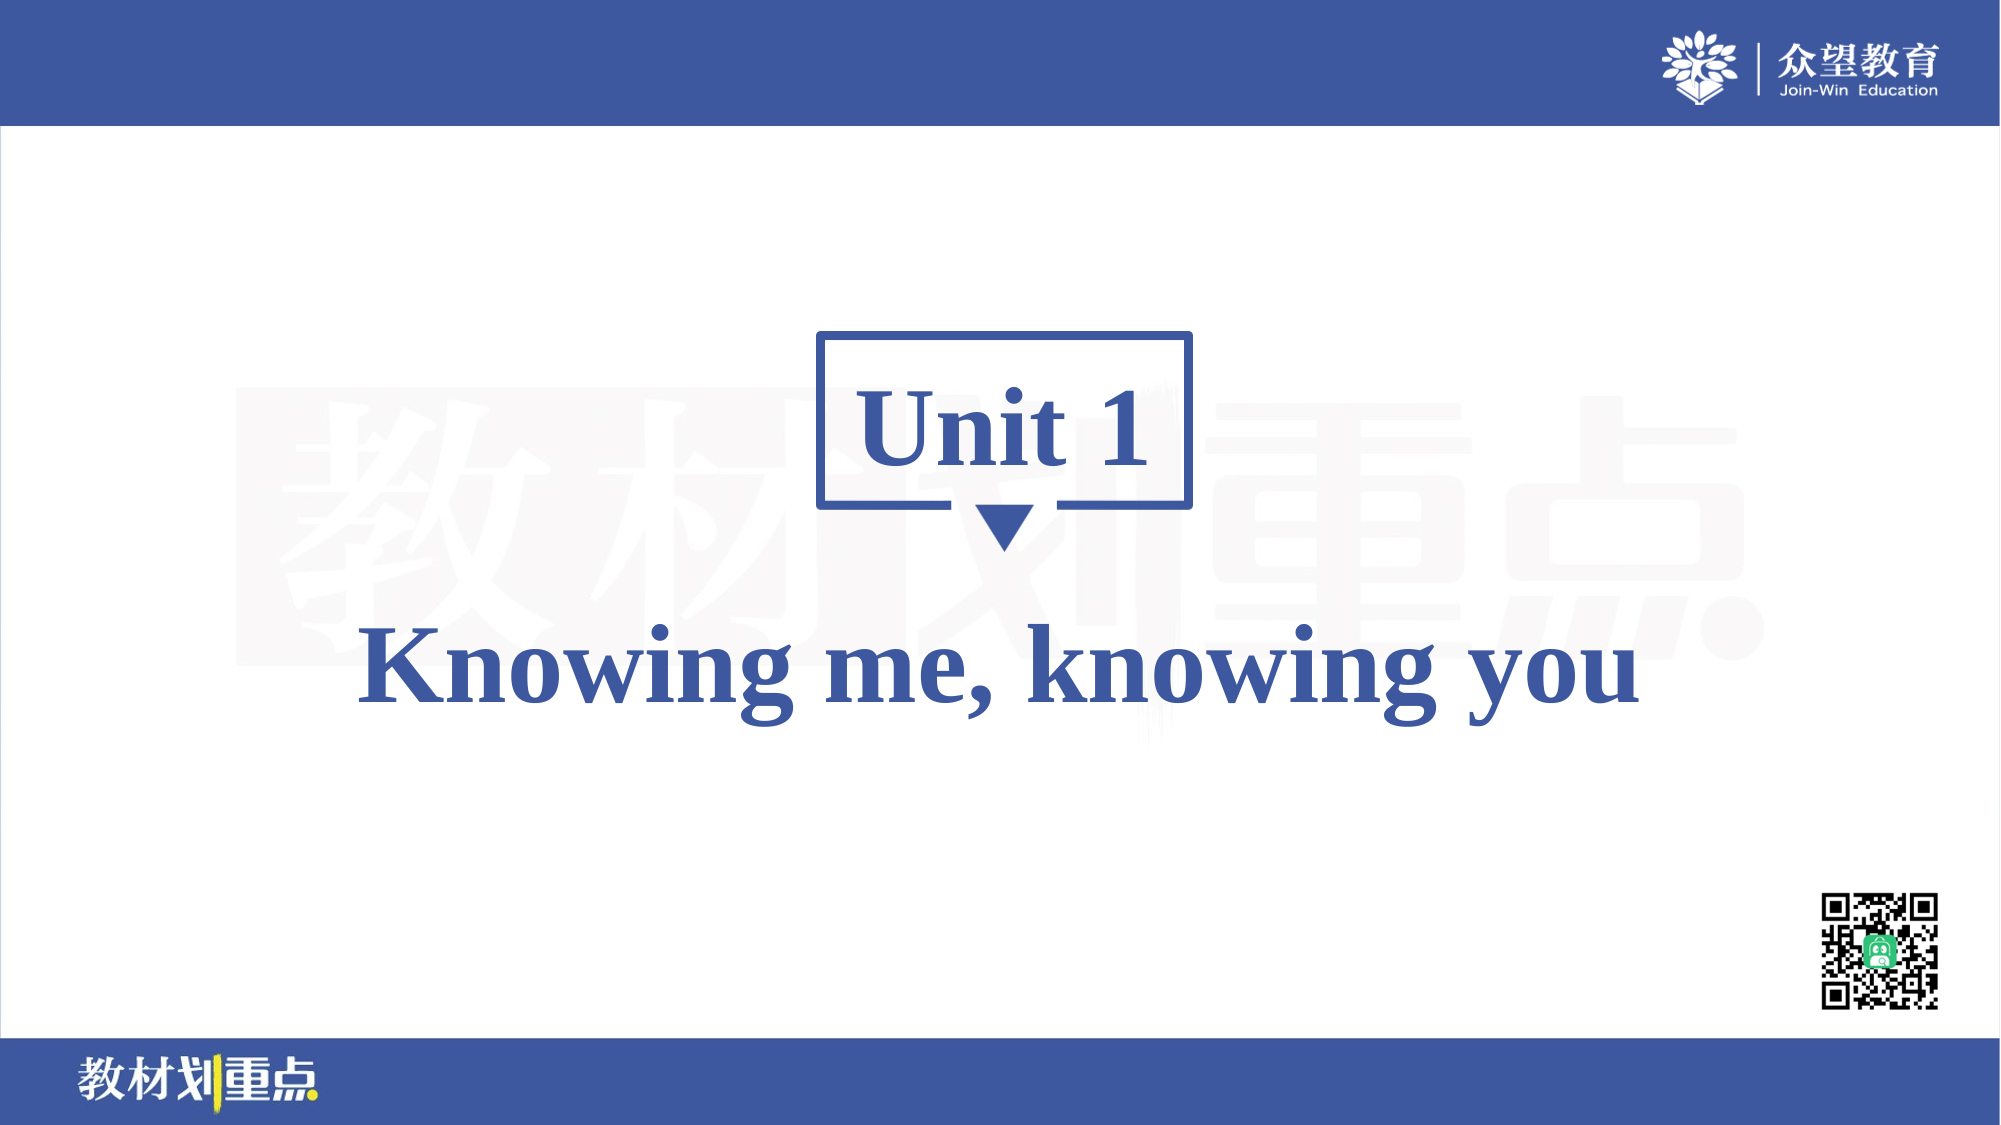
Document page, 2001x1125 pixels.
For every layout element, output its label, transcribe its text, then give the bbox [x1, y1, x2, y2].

picture [0, 732, 2000, 1125]
picture [0, 0, 2000, 578]
text_box Knowing me, knowing you [0, 578, 2000, 732]
text_box Unit 1 [814, 341, 1193, 495]
